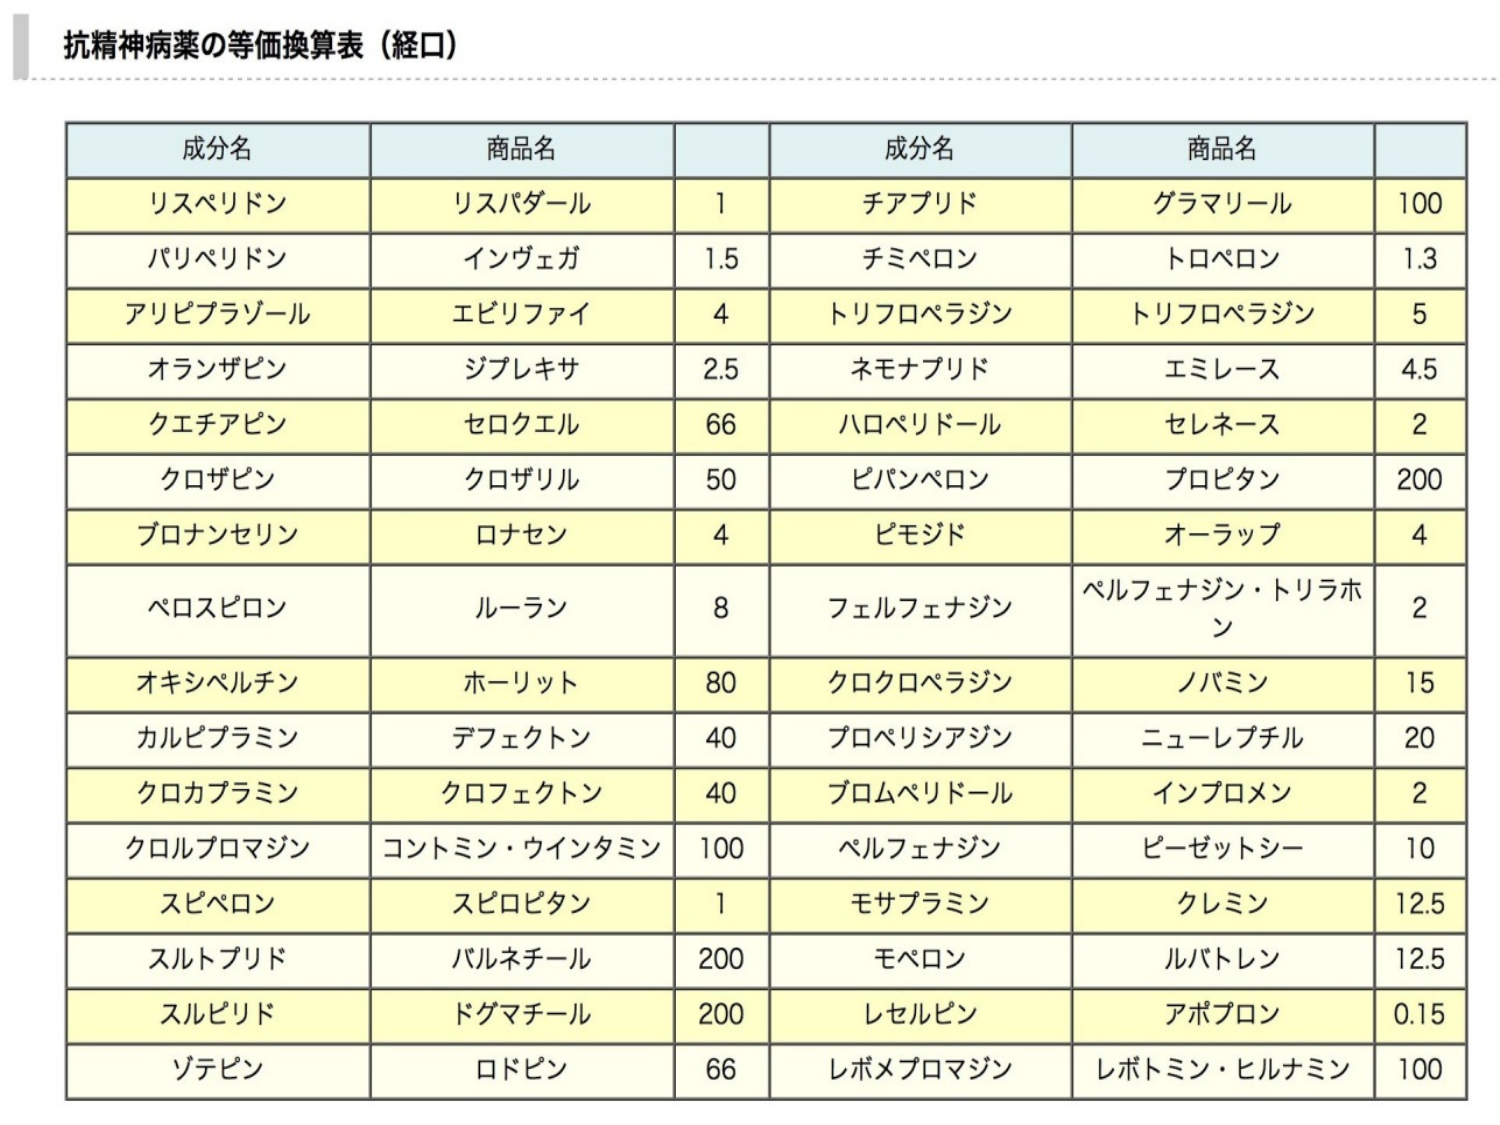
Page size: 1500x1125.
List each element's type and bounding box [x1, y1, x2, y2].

list [0, 0, 1500, 1125]
